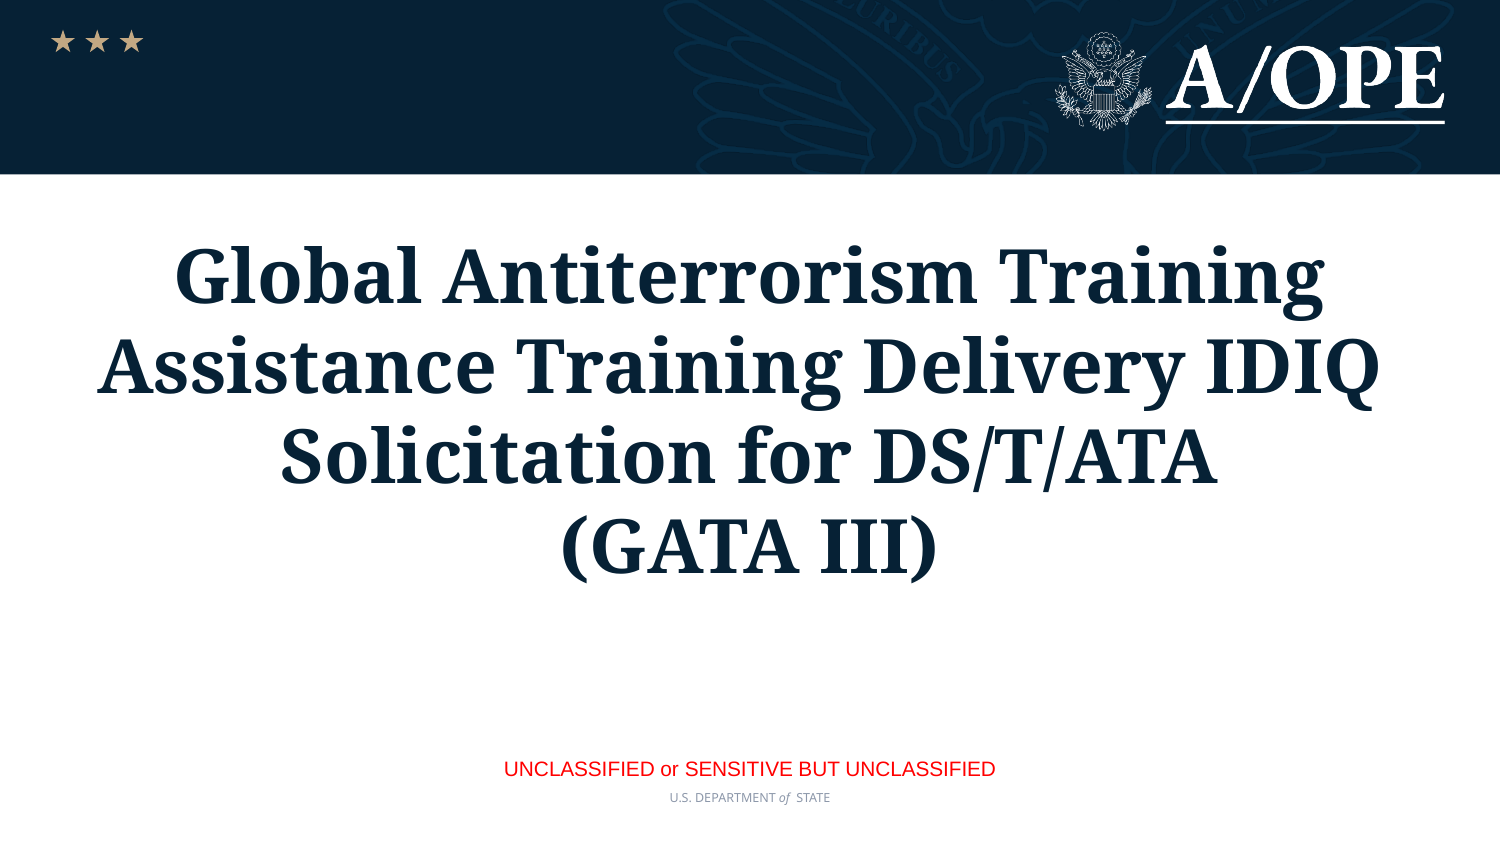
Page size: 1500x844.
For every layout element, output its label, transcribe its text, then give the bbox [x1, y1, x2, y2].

title Global Antiterrorism Training Assistance Training Delivery IDIQ Solicitation for DS/T/ATA (GATA III) [51, 243, 1449, 574]
picture [587, 0, 1500, 174]
text_box UNCLASSIFIED or SENSITIVE BUT UNCLASSIFIED [489, 747, 1011, 788]
